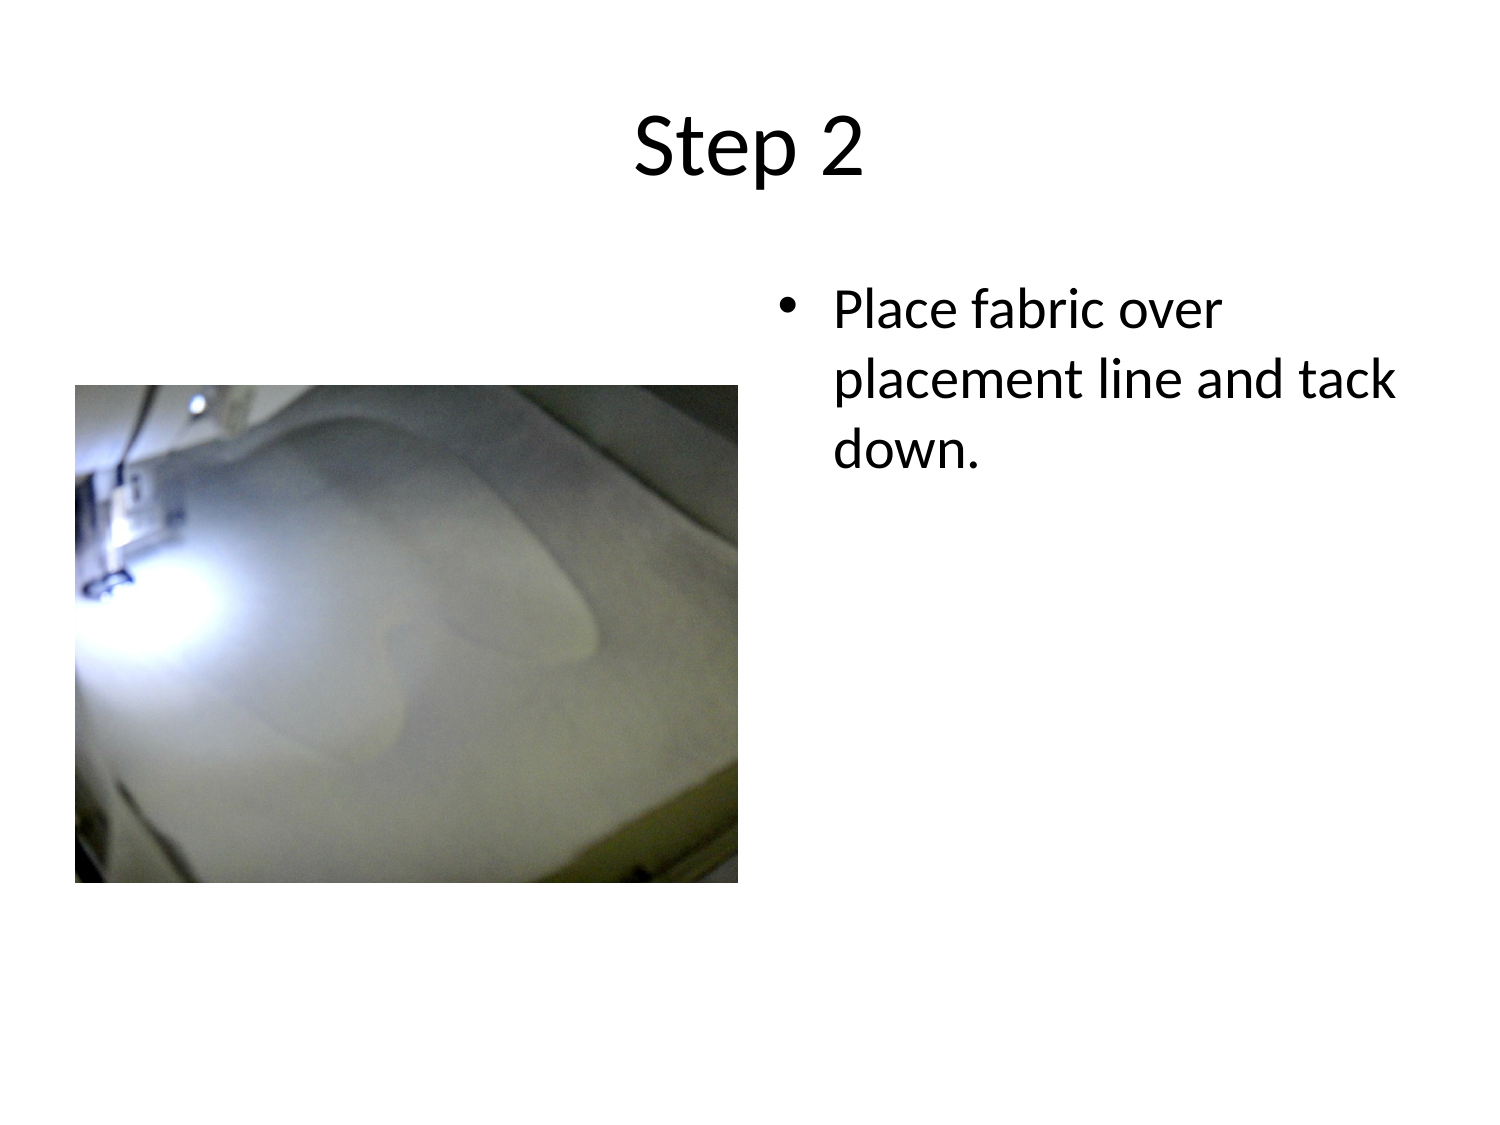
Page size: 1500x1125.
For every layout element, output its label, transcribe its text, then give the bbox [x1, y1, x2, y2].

title Step 2 [75, 45, 1425, 233]
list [74, 384, 738, 883]
list Place fabric over placement line and tack down. [762, 262, 1425, 1005]
